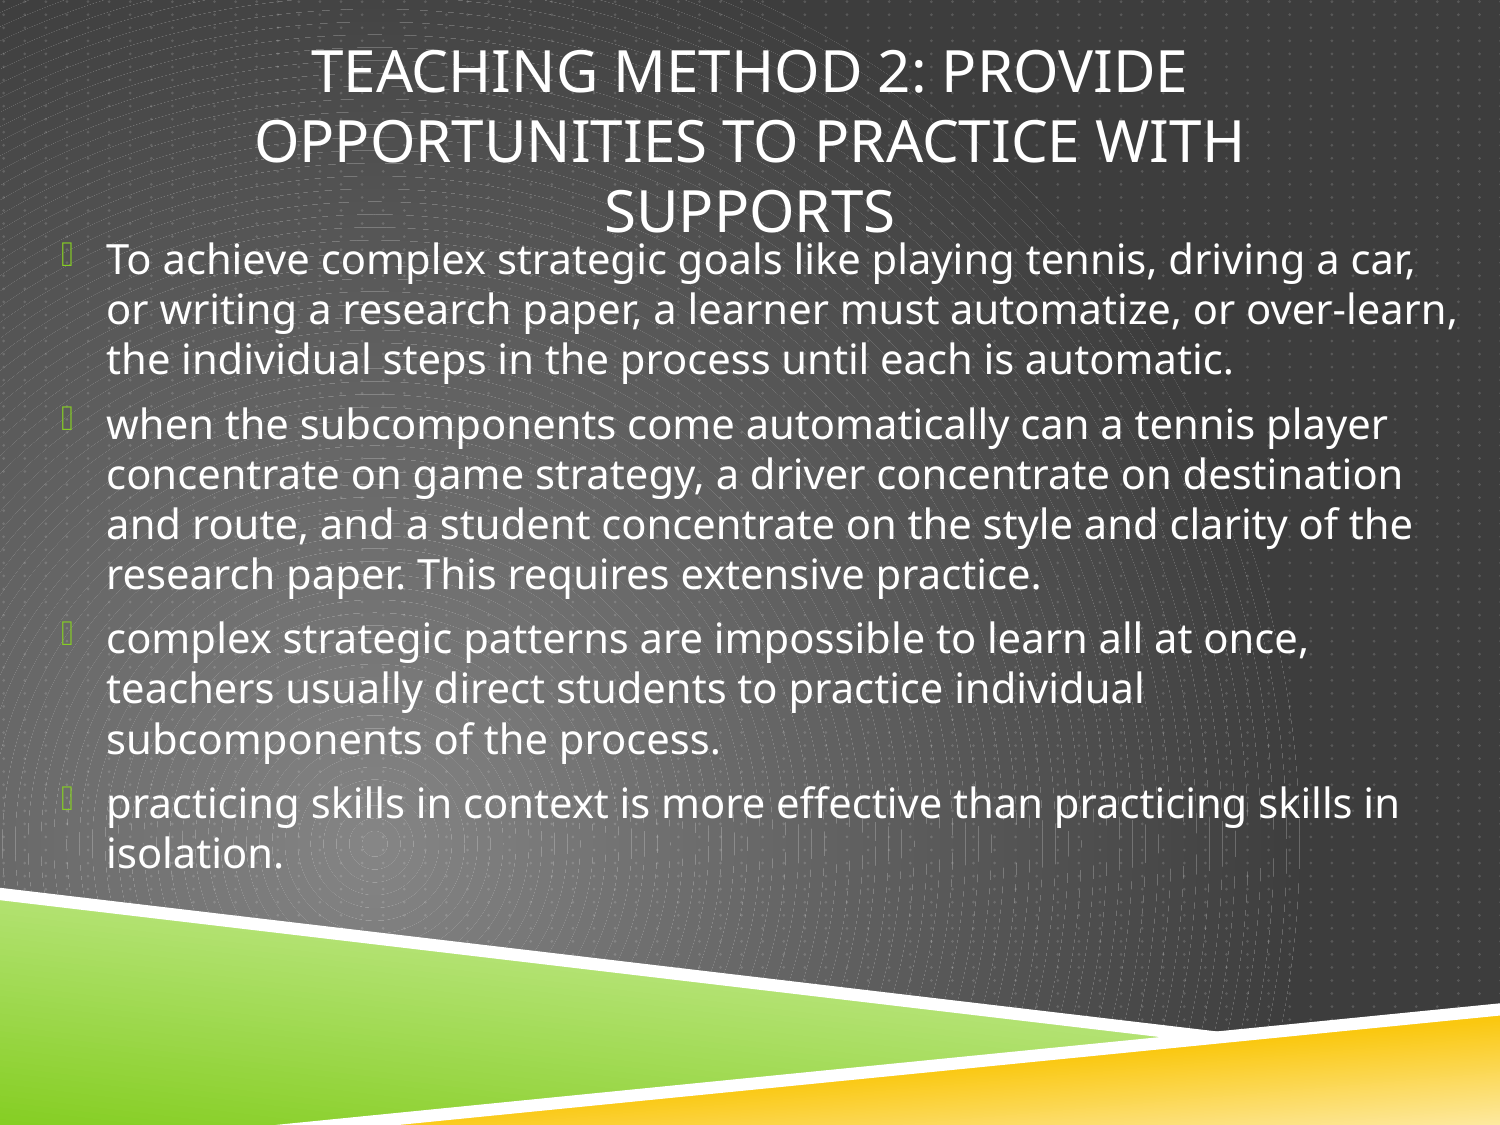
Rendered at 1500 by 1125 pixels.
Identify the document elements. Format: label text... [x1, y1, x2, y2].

list To achieve complex strategic goals like playing tennis, driving a car, or writing a research paper, a learner must automatize, or over-learn, the individual steps in the process until each is automatic. when the subcomponents come automatically can a tennis player concentrate on game strategy, a driver concentrate on destination and route, and a student concentrate on the style and clarity of the research paper. This requires extensive practice. complex strategic patterns are impossible to learn all at once, teachers usually direct students to practice individual subcomponents of the process. practicing skills in context is more effective than practicing skills in isolation. [50, 224, 1463, 925]
title Teaching Method 2: Provide Opportunities to Practice with Supports [112, 45, 1388, 224]
